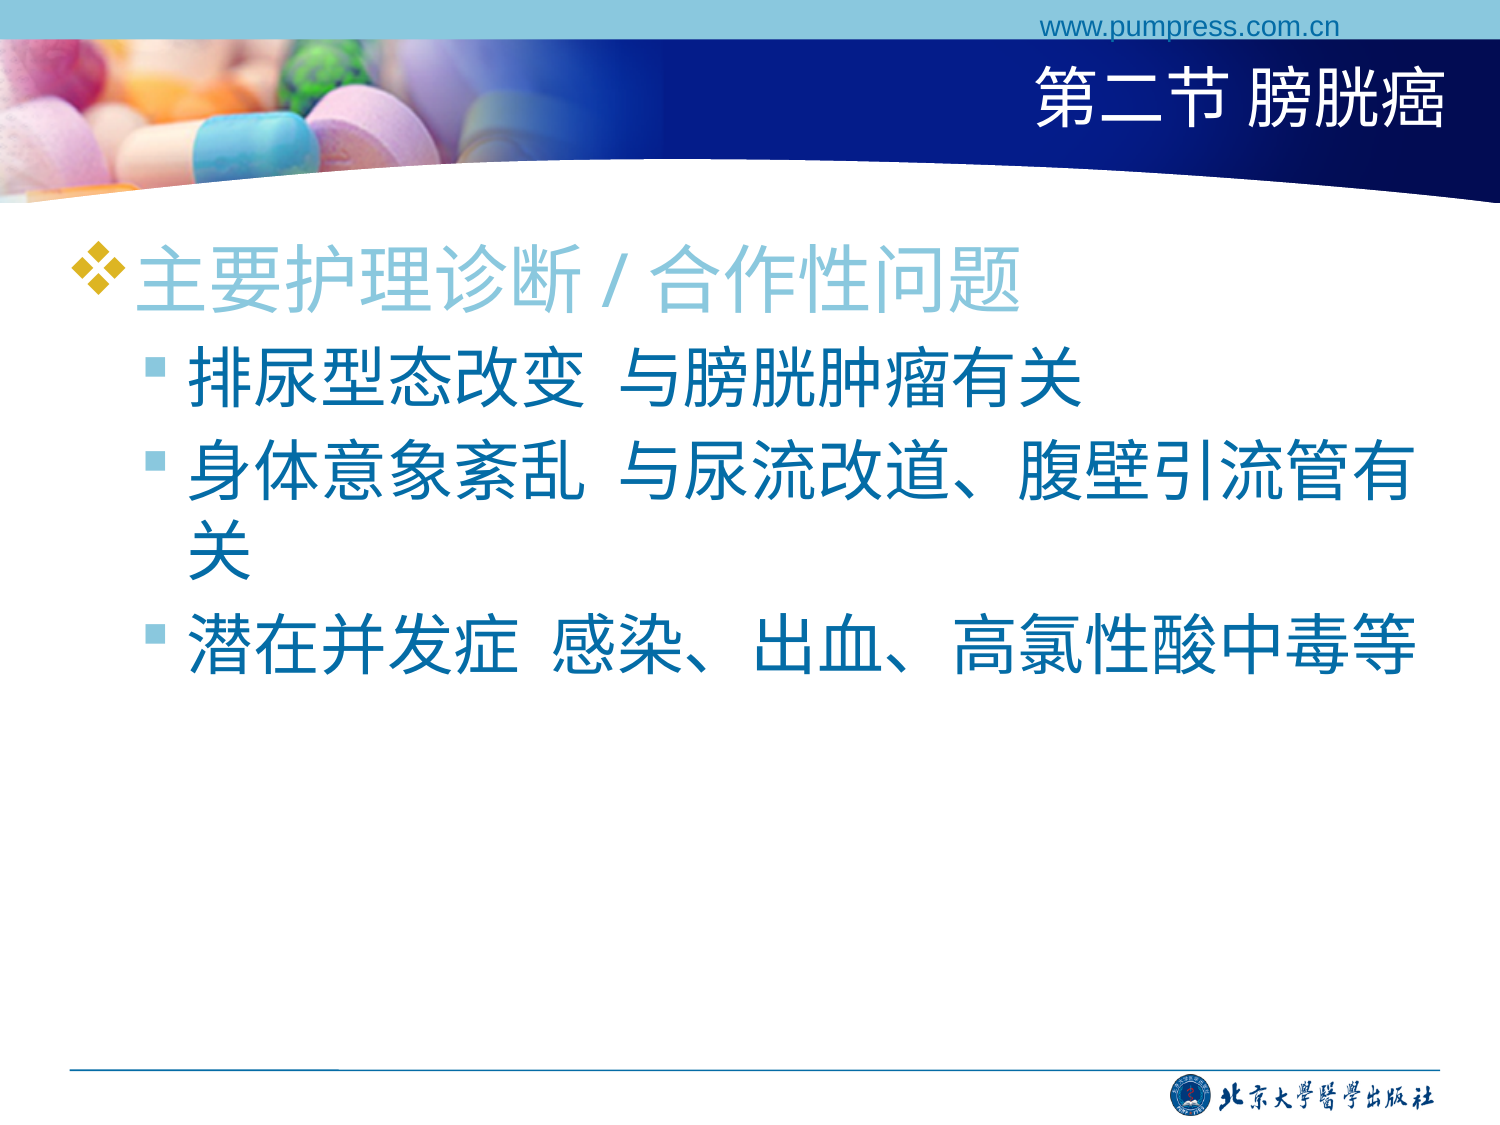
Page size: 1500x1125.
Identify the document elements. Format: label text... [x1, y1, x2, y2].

picture [1170, 1074, 1436, 1118]
title 第二节 膀胱癌 [137, 49, 1463, 143]
list 主要护理诊断/合作性问题 排尿型态改变 与膀胱肿瘤有关 身体意象紊乱 与尿流改道、腹壁引流管有关 潜在并发症 感染、出血、高氯性酸中毒等 [49, 224, 1463, 1026]
picture [0, 40, 1500, 203]
slide_number www.pumpress.com.cn [1025, 0, 1463, 38]
